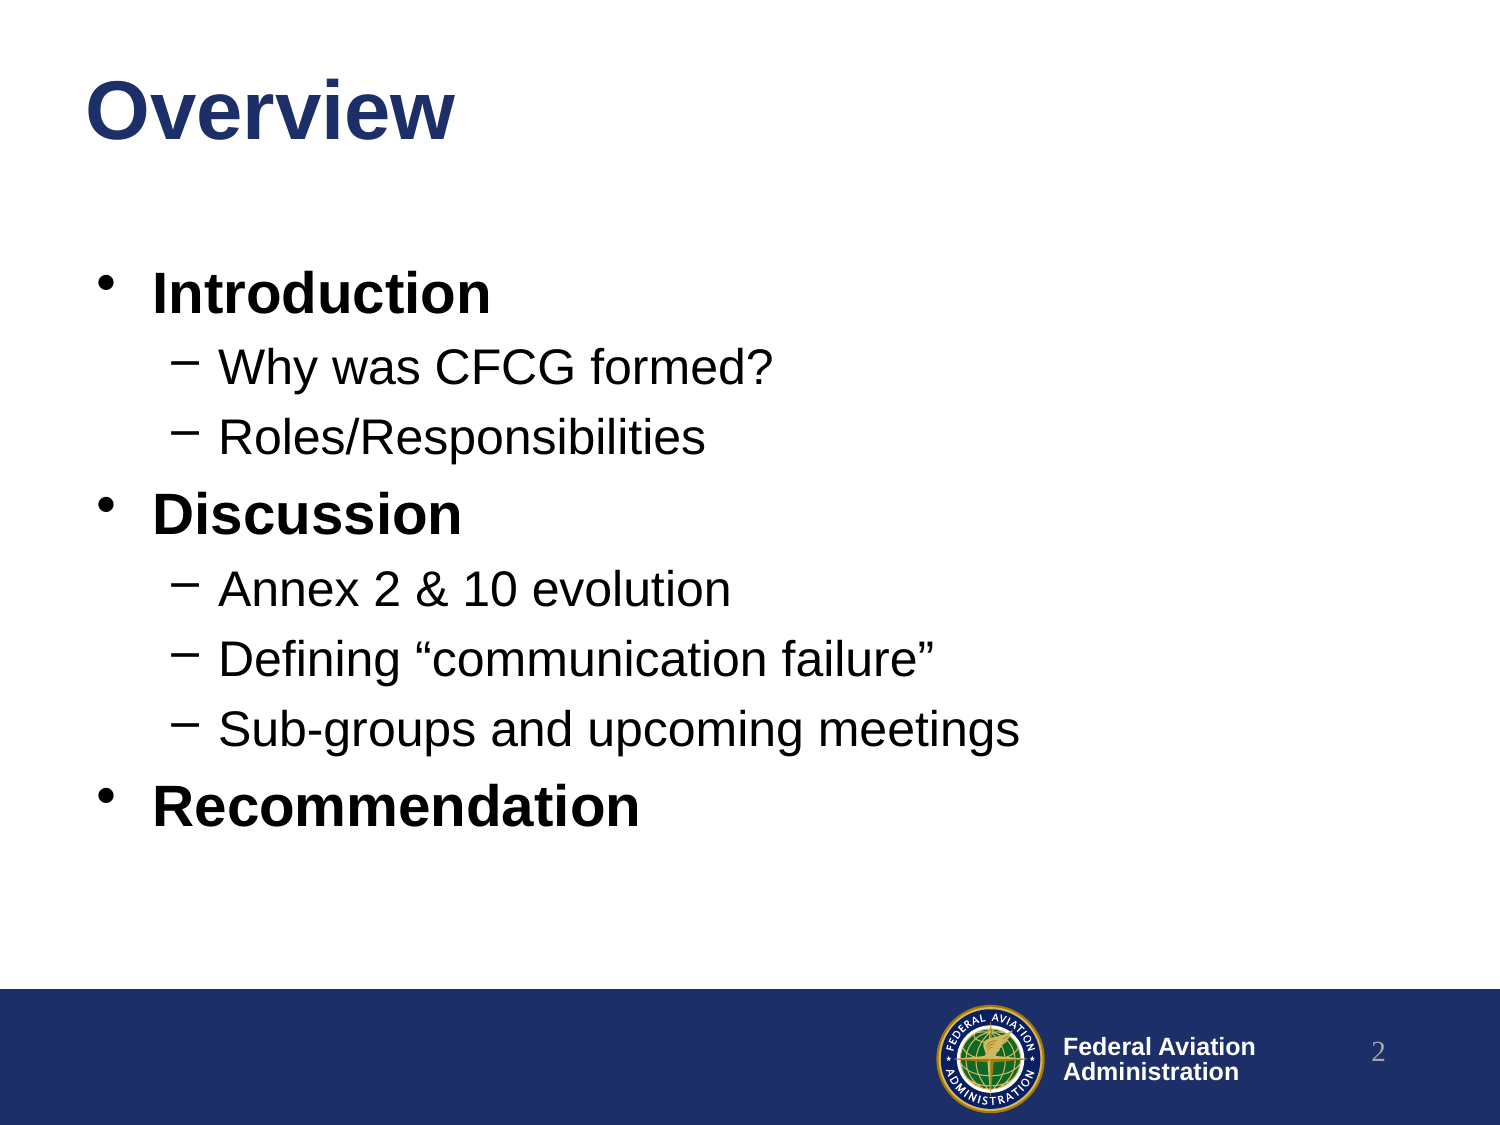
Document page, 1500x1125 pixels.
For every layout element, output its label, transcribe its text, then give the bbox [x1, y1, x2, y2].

title Overview [70, 56, 1461, 157]
slide_number 2 [1088, 1025, 1402, 1100]
list Introduction Why was CFCG formed? Roles/Responsibilities Discussion Annex 2 & 10 evolution Defining “communication failure” Sub-groups and upcoming meetings Recommendation [81, 247, 1402, 968]
